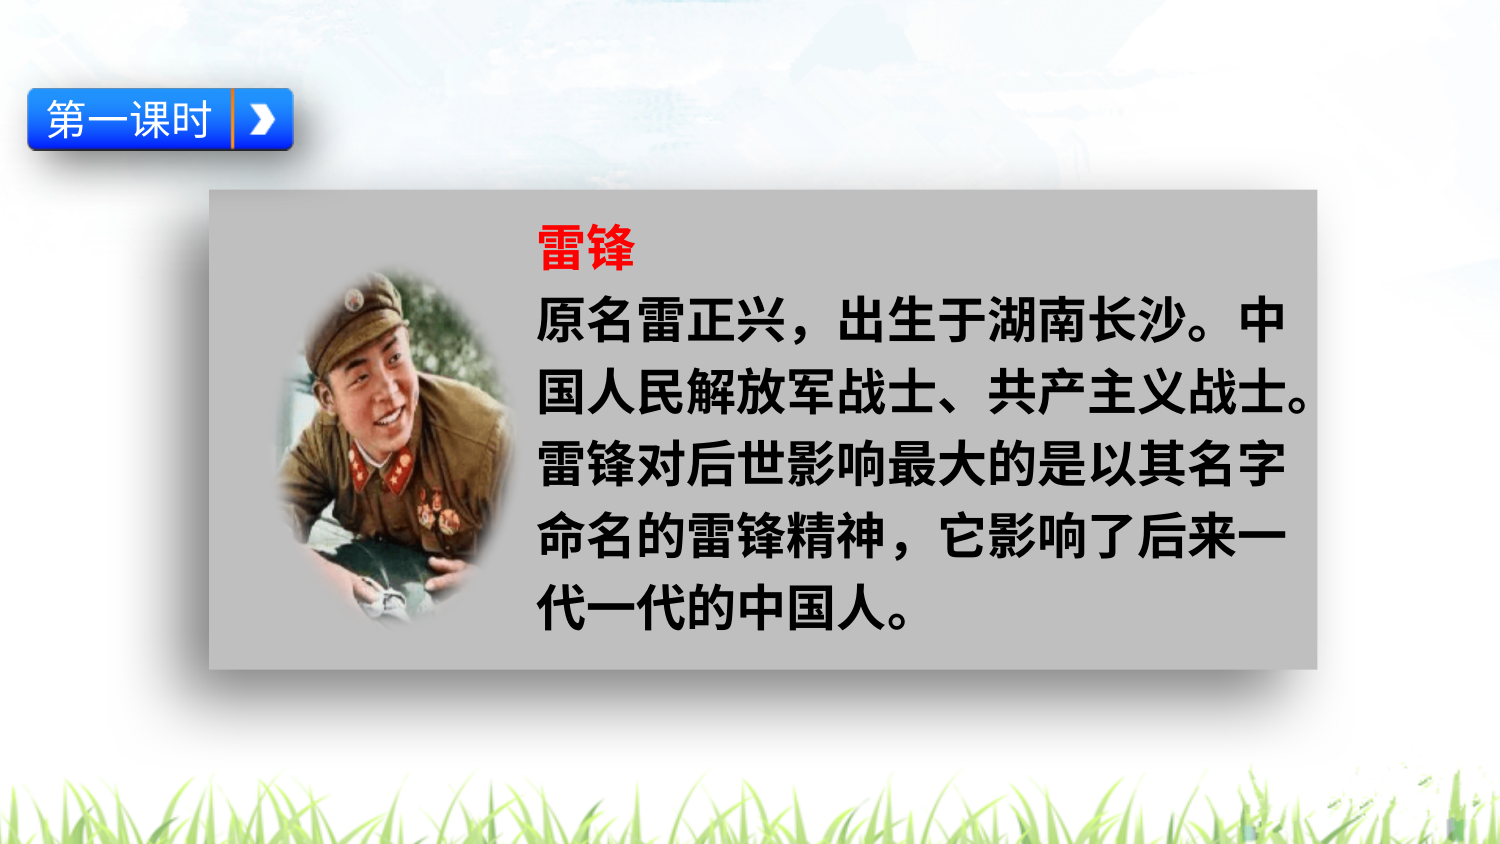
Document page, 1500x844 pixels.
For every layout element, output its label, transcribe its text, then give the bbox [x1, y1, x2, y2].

text_box [207, 188, 1320, 672]
text_box 雷锋 原名雷正兴，出生于湖南长沙。中国人民解放军战士、共产主义战士。雷锋对后世影响最大的是以其名字命名的雷锋精神，它影响了后来一代一代的中国人。 [525, 199, 1300, 643]
picture [0, 0, 1500, 844]
